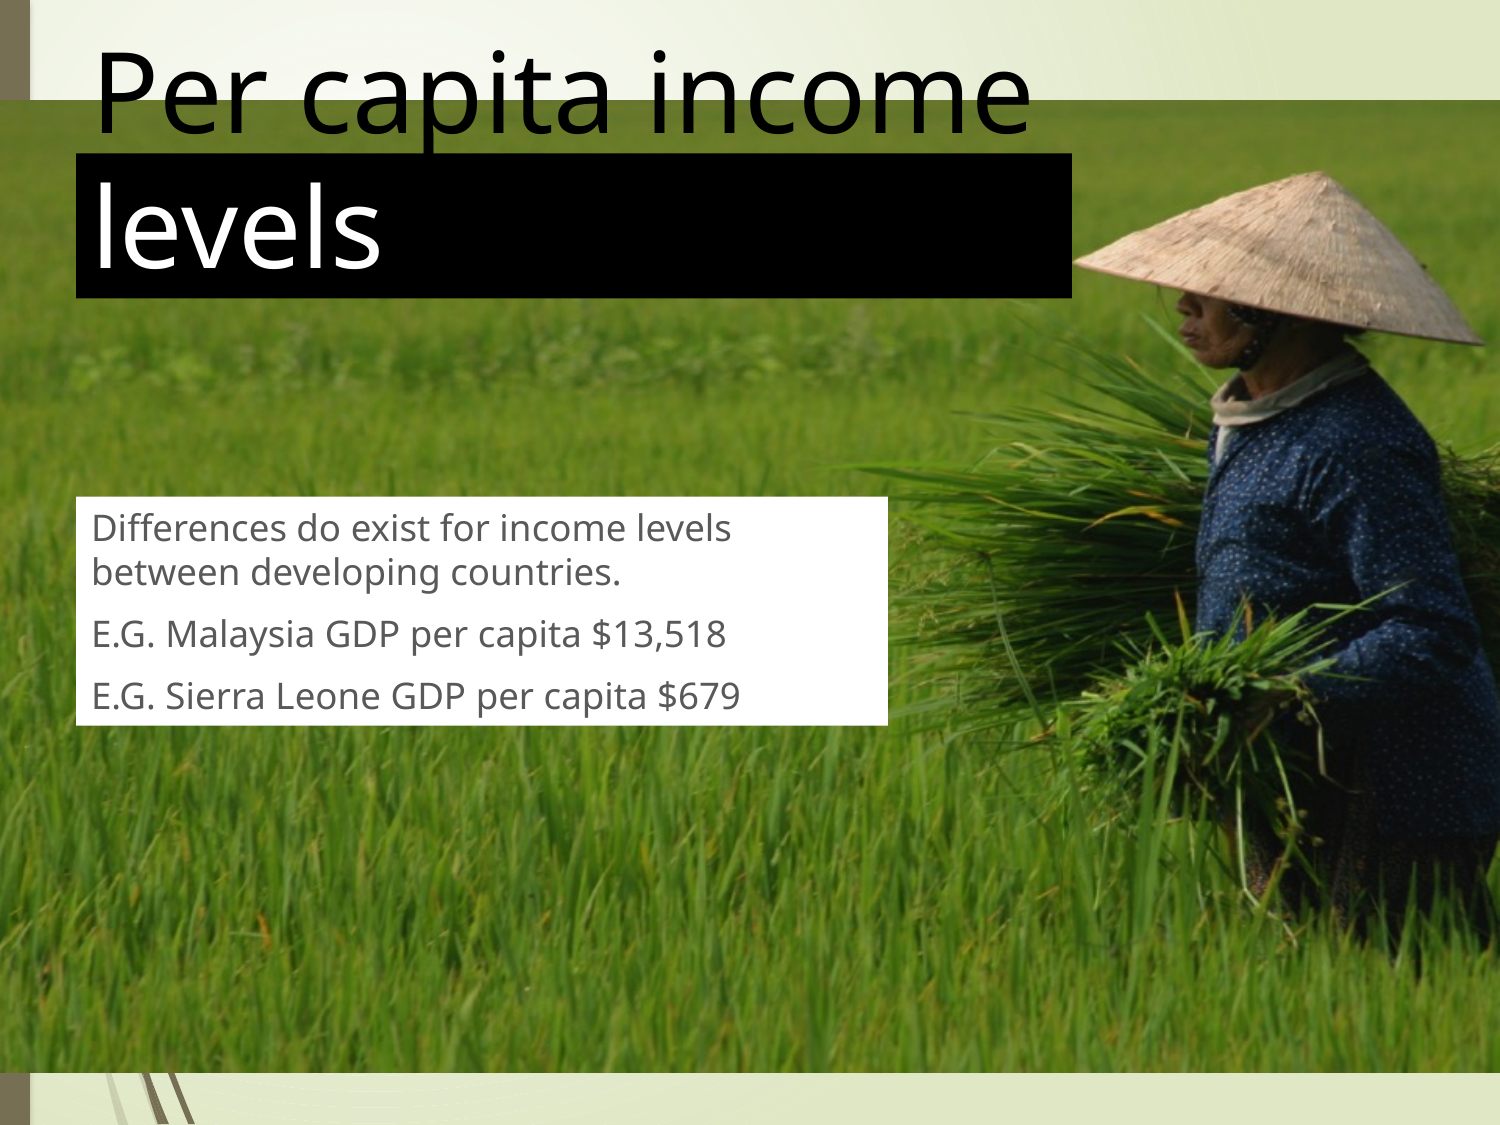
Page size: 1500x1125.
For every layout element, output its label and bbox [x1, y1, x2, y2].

picture [0, 100, 1500, 1073]
